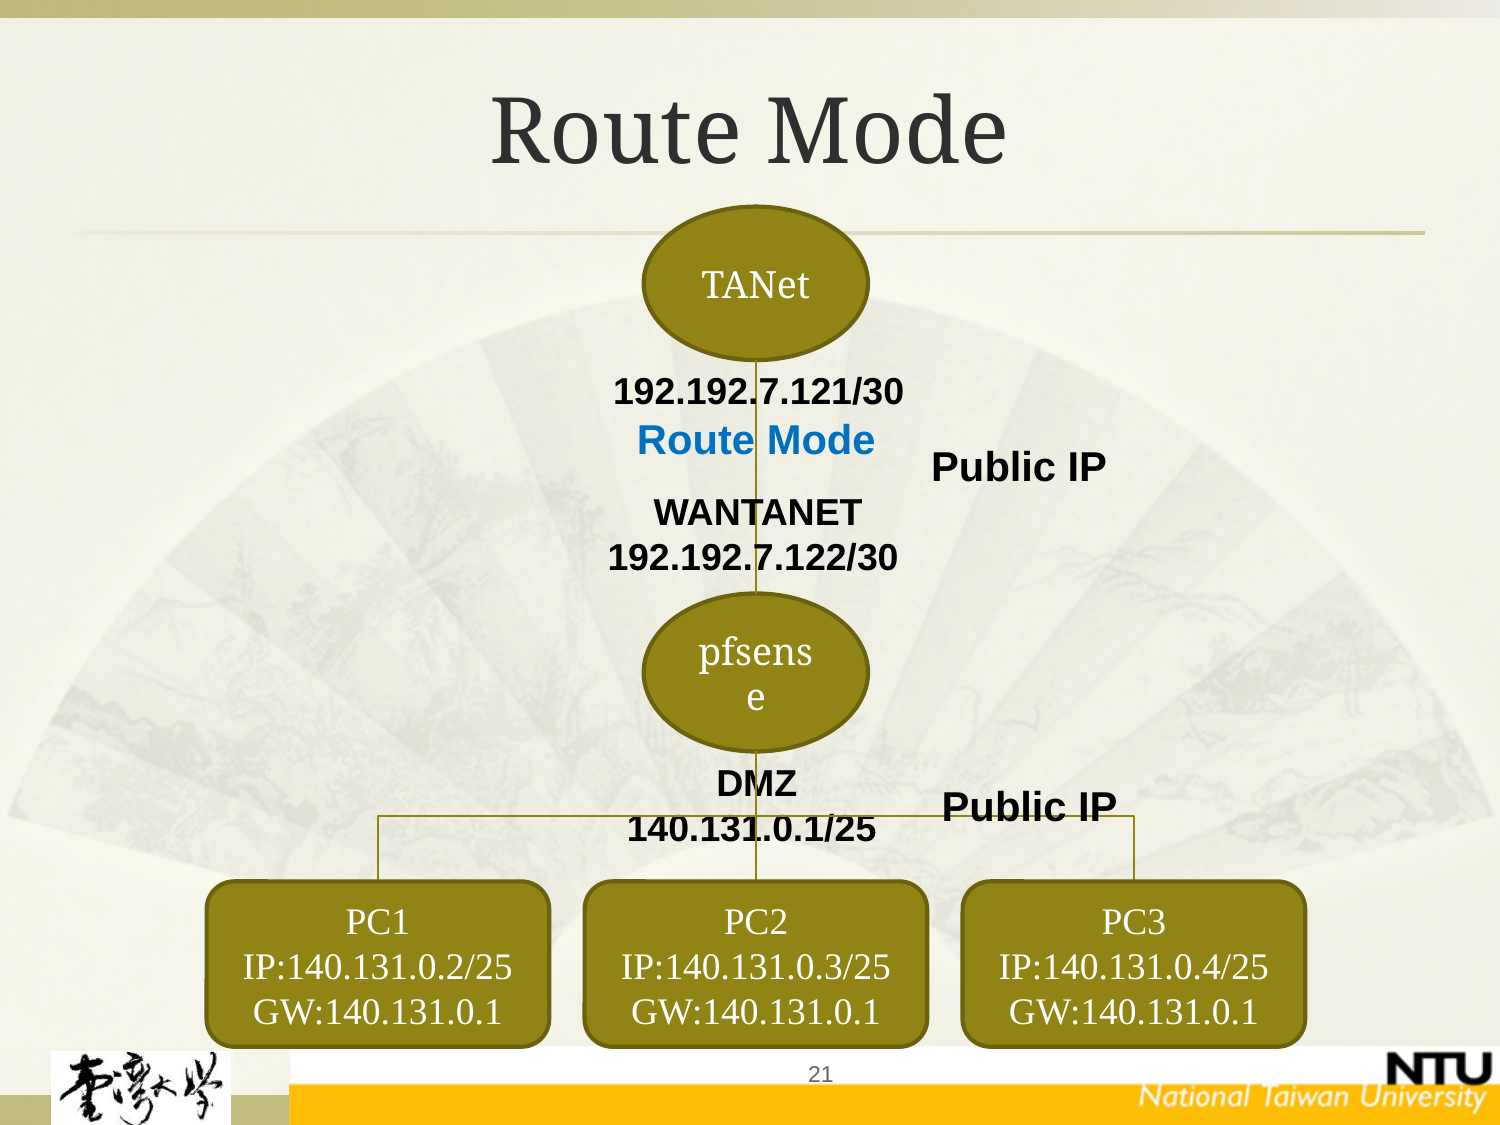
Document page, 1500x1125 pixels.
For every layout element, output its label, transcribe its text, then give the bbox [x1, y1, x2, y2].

text_box TANet [641, 204, 871, 360]
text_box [501, 626, 633, 1006]
text_box 192.192.7.121/30 [598, 360, 755, 420]
text_box pfsense [641, 591, 871, 751]
text_box Route Mode [760, 405, 891, 471]
picture [51, 1051, 231, 1125]
text_box PC1 IP:140.131.0.2/25 GW:140.131.0.1 [204, 879, 552, 1049]
text_box DMZ 140.131.0.1/25 [636, 817, 751, 857]
text_box WANTANET 192.192.7.122/30 [592, 480, 751, 585]
text_box DMZ 140.131.0.1/25 [760, 817, 875, 857]
text_box DMZ 140.131.0.1/25 [636, 751, 755, 815]
picture [289, 1046, 1500, 1125]
text_box WANTANET 192.192.7.122/30 [760, 480, 924, 585]
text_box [879, 626, 1011, 1006]
text_box DMZ 140.131.0.1/25 [757, 751, 875, 815]
text_box Public IP [1014, 771, 1133, 837]
text_box PC3 IP:140.131.0.4/25 GW:140.131.0.1 [960, 879, 1308, 1049]
slide_number 21 [745, 1050, 896, 1097]
title Route Mode [75, 45, 1425, 209]
text_box Route Mode [622, 405, 751, 471]
text_box PC2 IP:140.131.0.3/25 GW:140.131.0.1 [582, 879, 930, 1049]
text_box 192.192.7.121/30 [757, 360, 930, 420]
text_box Public IP [916, 432, 1122, 498]
